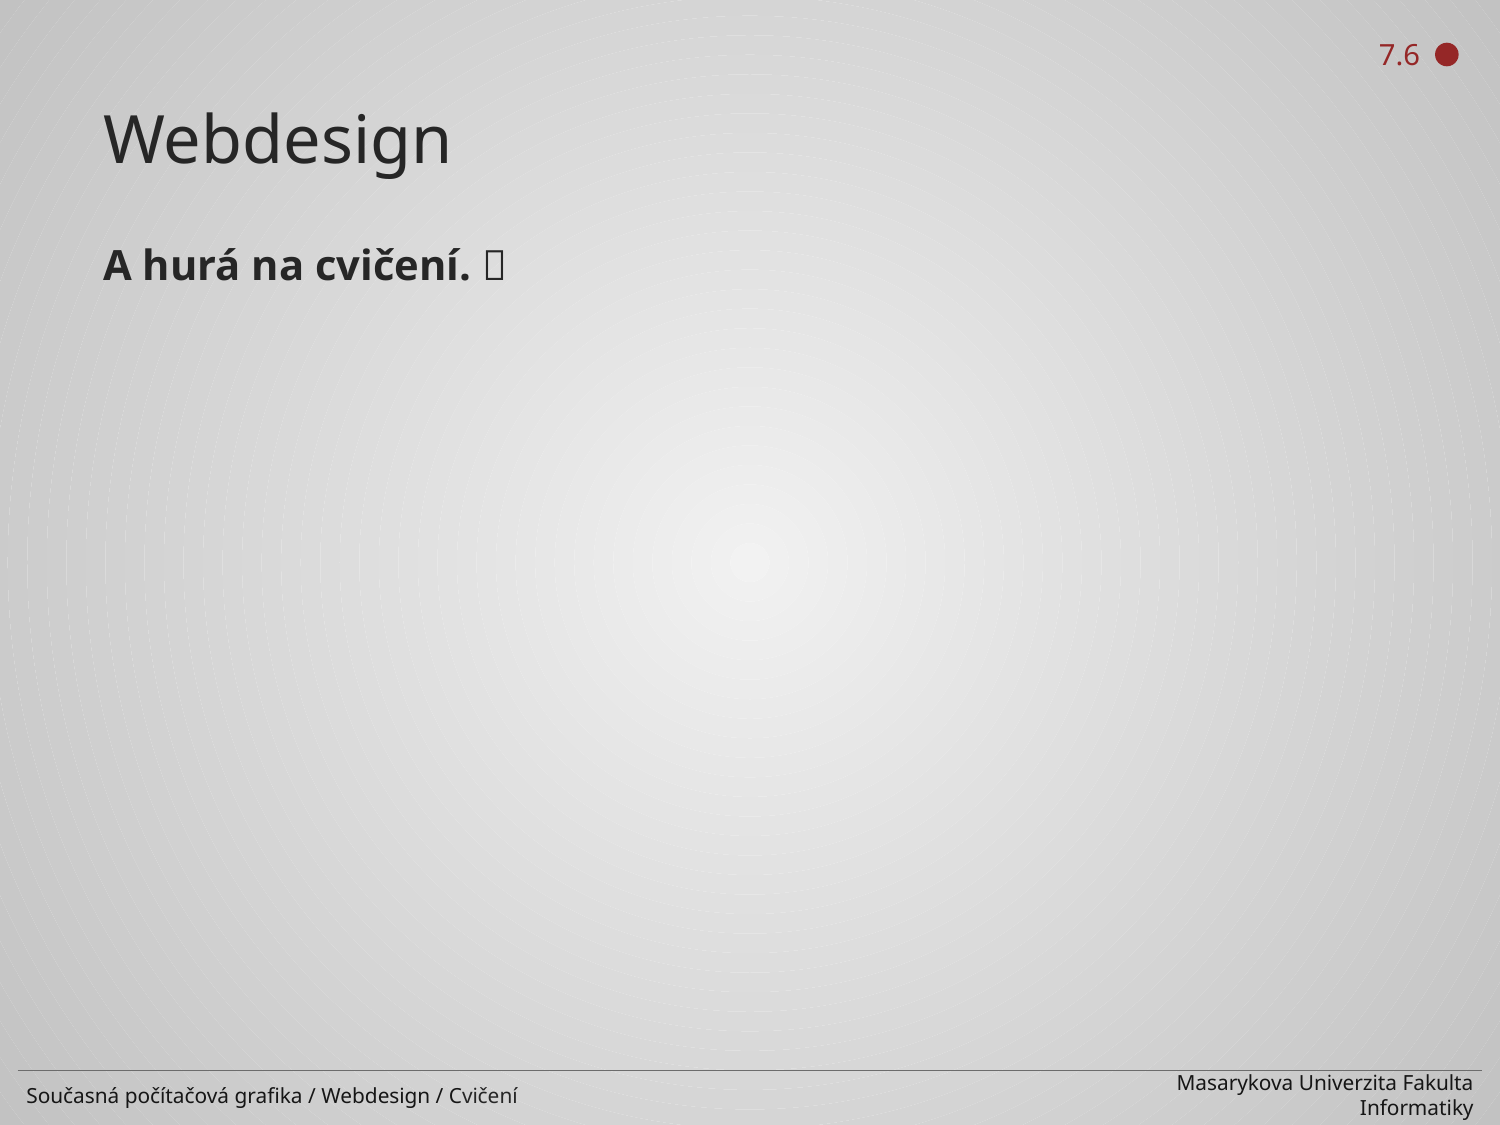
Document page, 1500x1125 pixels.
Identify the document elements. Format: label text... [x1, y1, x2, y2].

footer Masarykova Univerzita Fakulta Informatiky [1092, 1065, 1489, 1125]
text_box Webdesign [88, 89, 1436, 185]
text_box 7.6 [1364, 29, 1459, 79]
text_box A hurá na cvičení.  [88, 231, 1436, 297]
text_box Současná počítačová grafika / Webdesign / Cvičení [11, 1065, 916, 1125]
